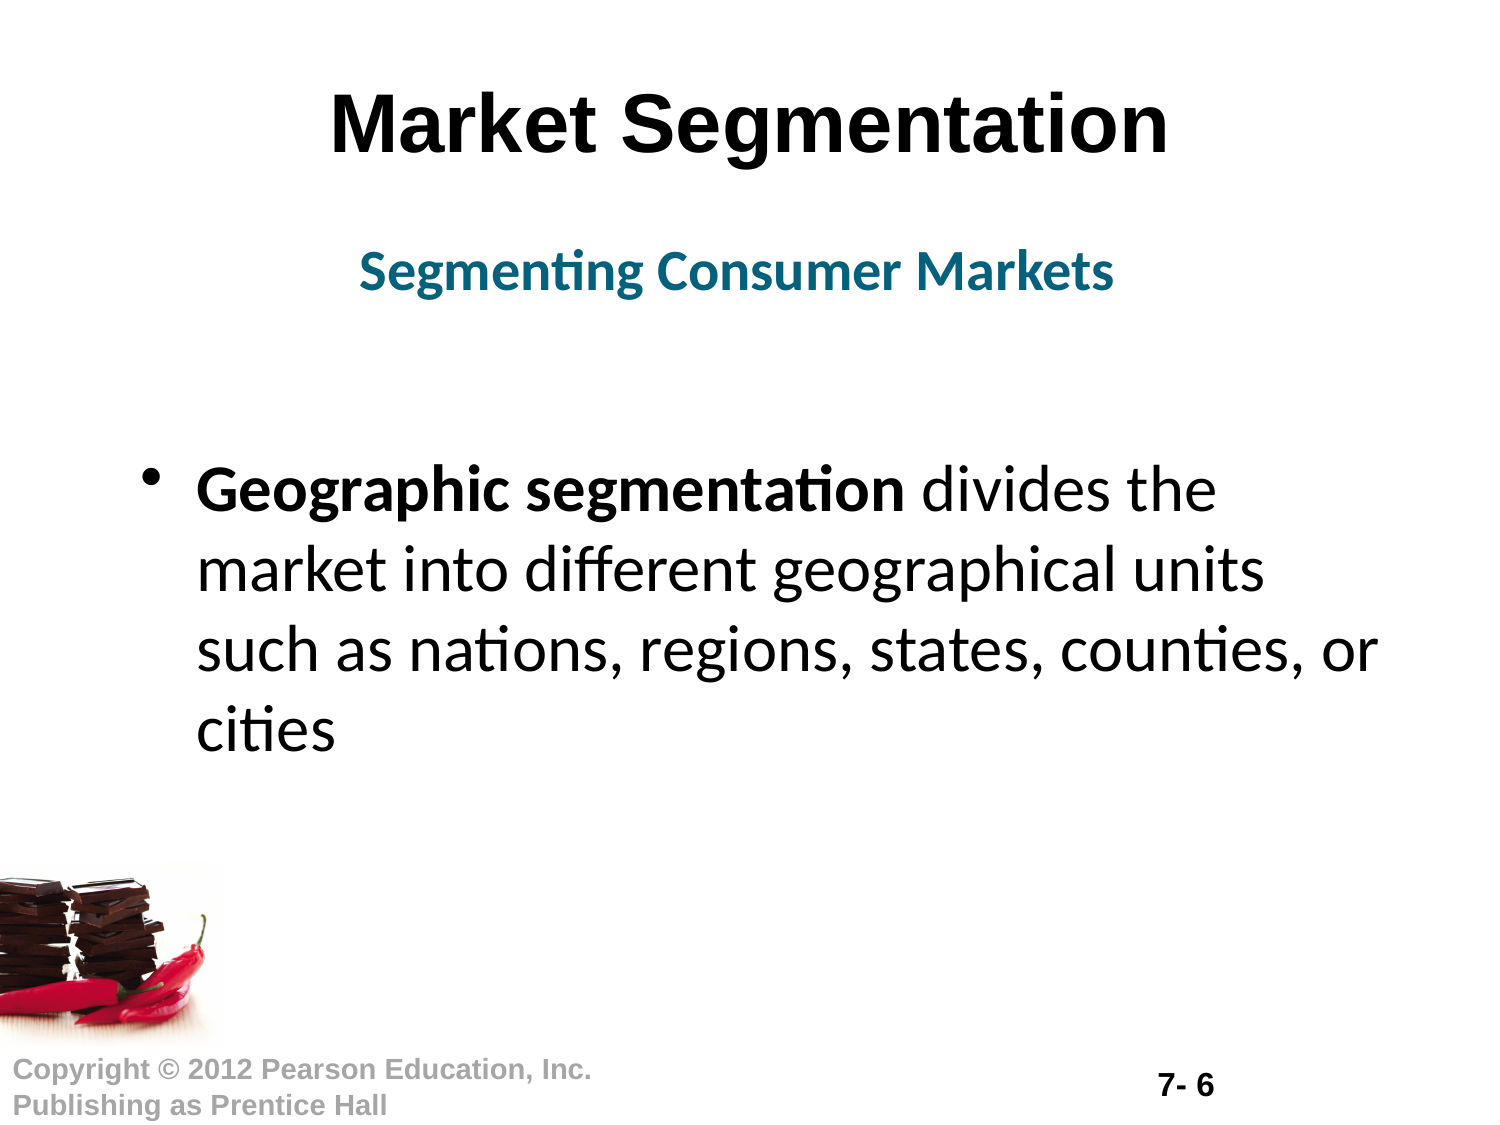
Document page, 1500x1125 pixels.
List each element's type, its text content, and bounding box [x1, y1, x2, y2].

picture [0, 862, 225, 1050]
list Segmenting Consumer Markets [149, 224, 1326, 288]
list Geographic segmentation divides the market into different geographical units such as nations, regions, states, counties, or cities [124, 437, 1401, 763]
title Market Segmentation [112, 37, 1388, 226]
